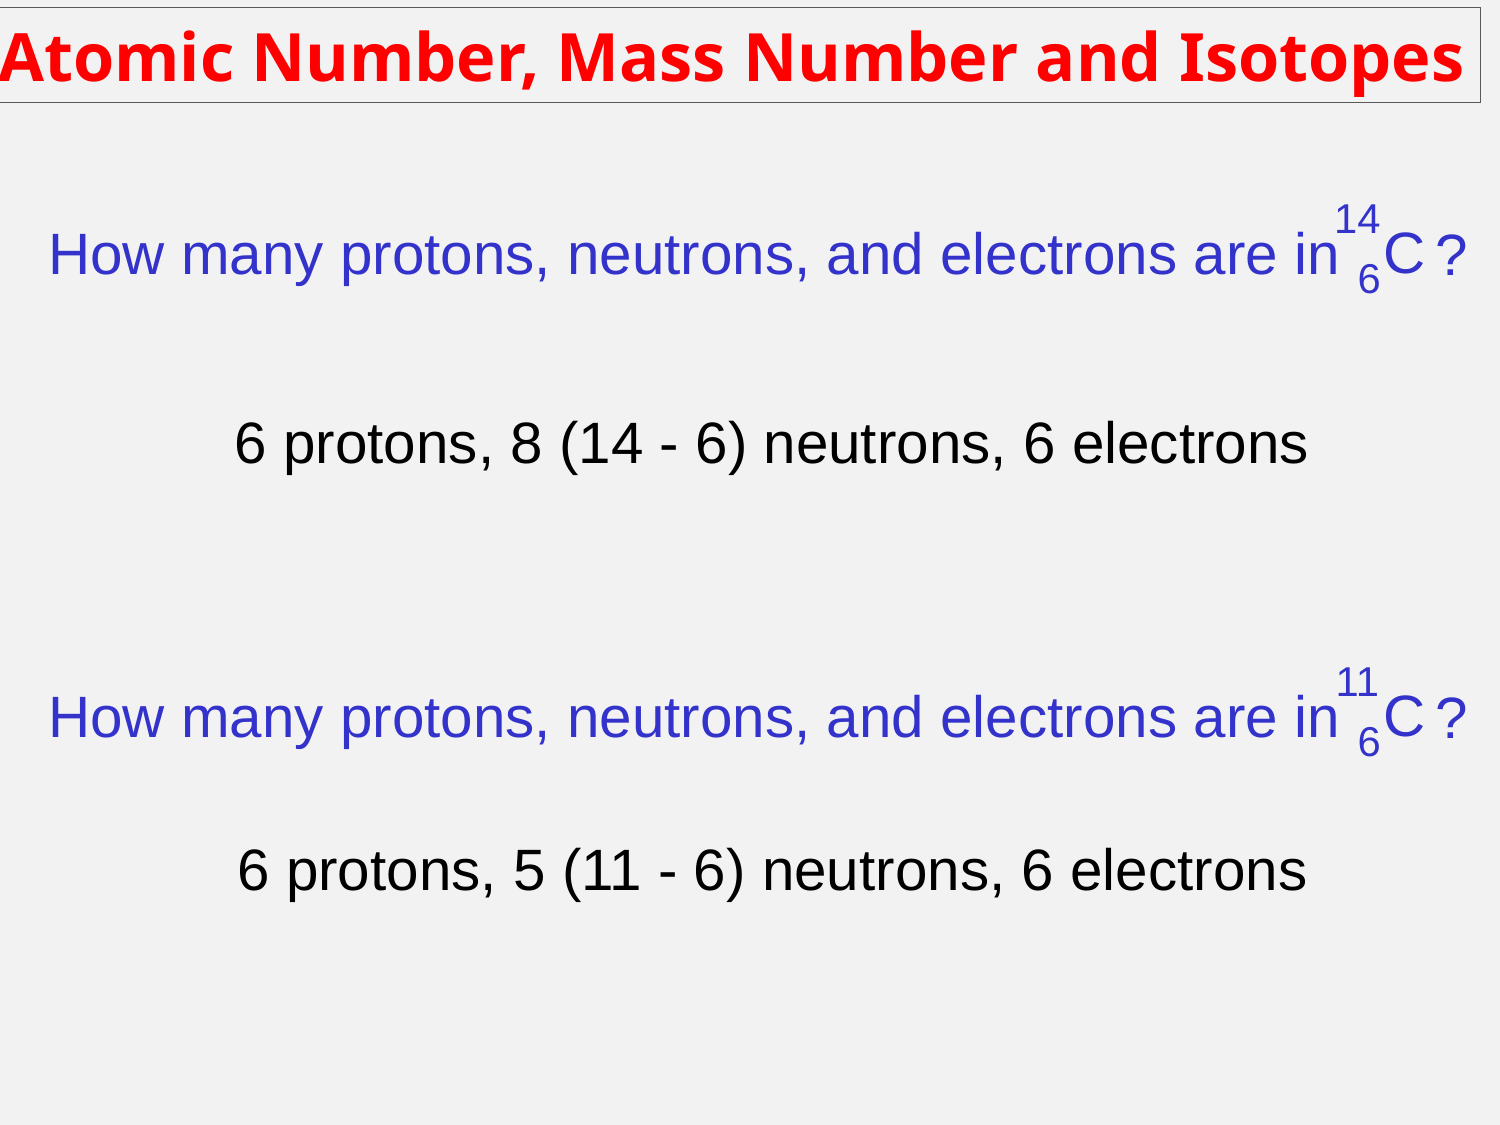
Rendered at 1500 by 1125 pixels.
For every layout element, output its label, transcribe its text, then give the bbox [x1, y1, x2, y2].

text_box 6 protons, 5 (11 - 6) neutrons, 6 electrons [222, 824, 1324, 910]
text_box 6 protons, 8 (14 - 6) neutrons, 6 electrons [219, 397, 1326, 483]
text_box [33, 184, 1484, 310]
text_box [33, 647, 1484, 773]
text_box Atomic Number, Mass Number and Isotopes [0, 7, 1481, 103]
